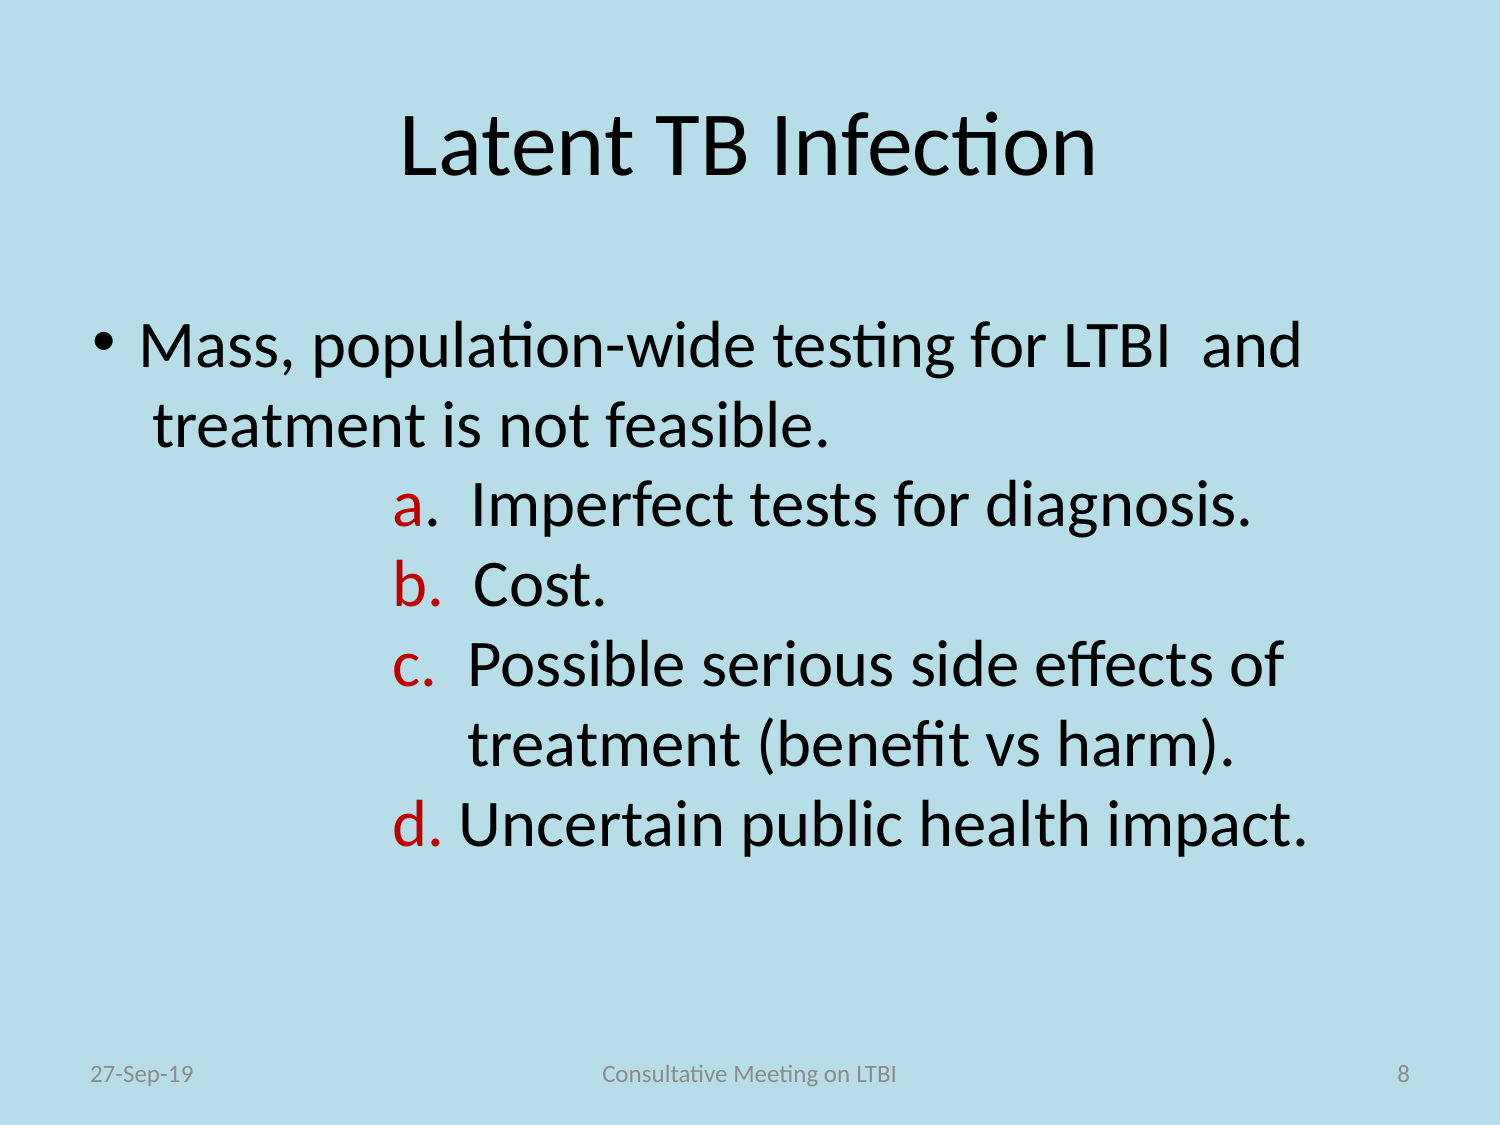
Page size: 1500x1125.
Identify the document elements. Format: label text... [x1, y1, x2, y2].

footer Consultative Meeting on LTBI [512, 1042, 988, 1103]
text_box Mass, population-wide testing for LTBI and treatment is not feasible. a. Imperfect tests for diagnosis. b. Cost. c. Possible serious side effects of treatment (benefit vs harm). d. Uncertain public health impact. [77, 292, 1331, 913]
slide_number 8 [1074, 1042, 1425, 1103]
slide_number 27-Sep-19 [75, 1042, 425, 1103]
title Latent TB Infection [75, 45, 1425, 233]
